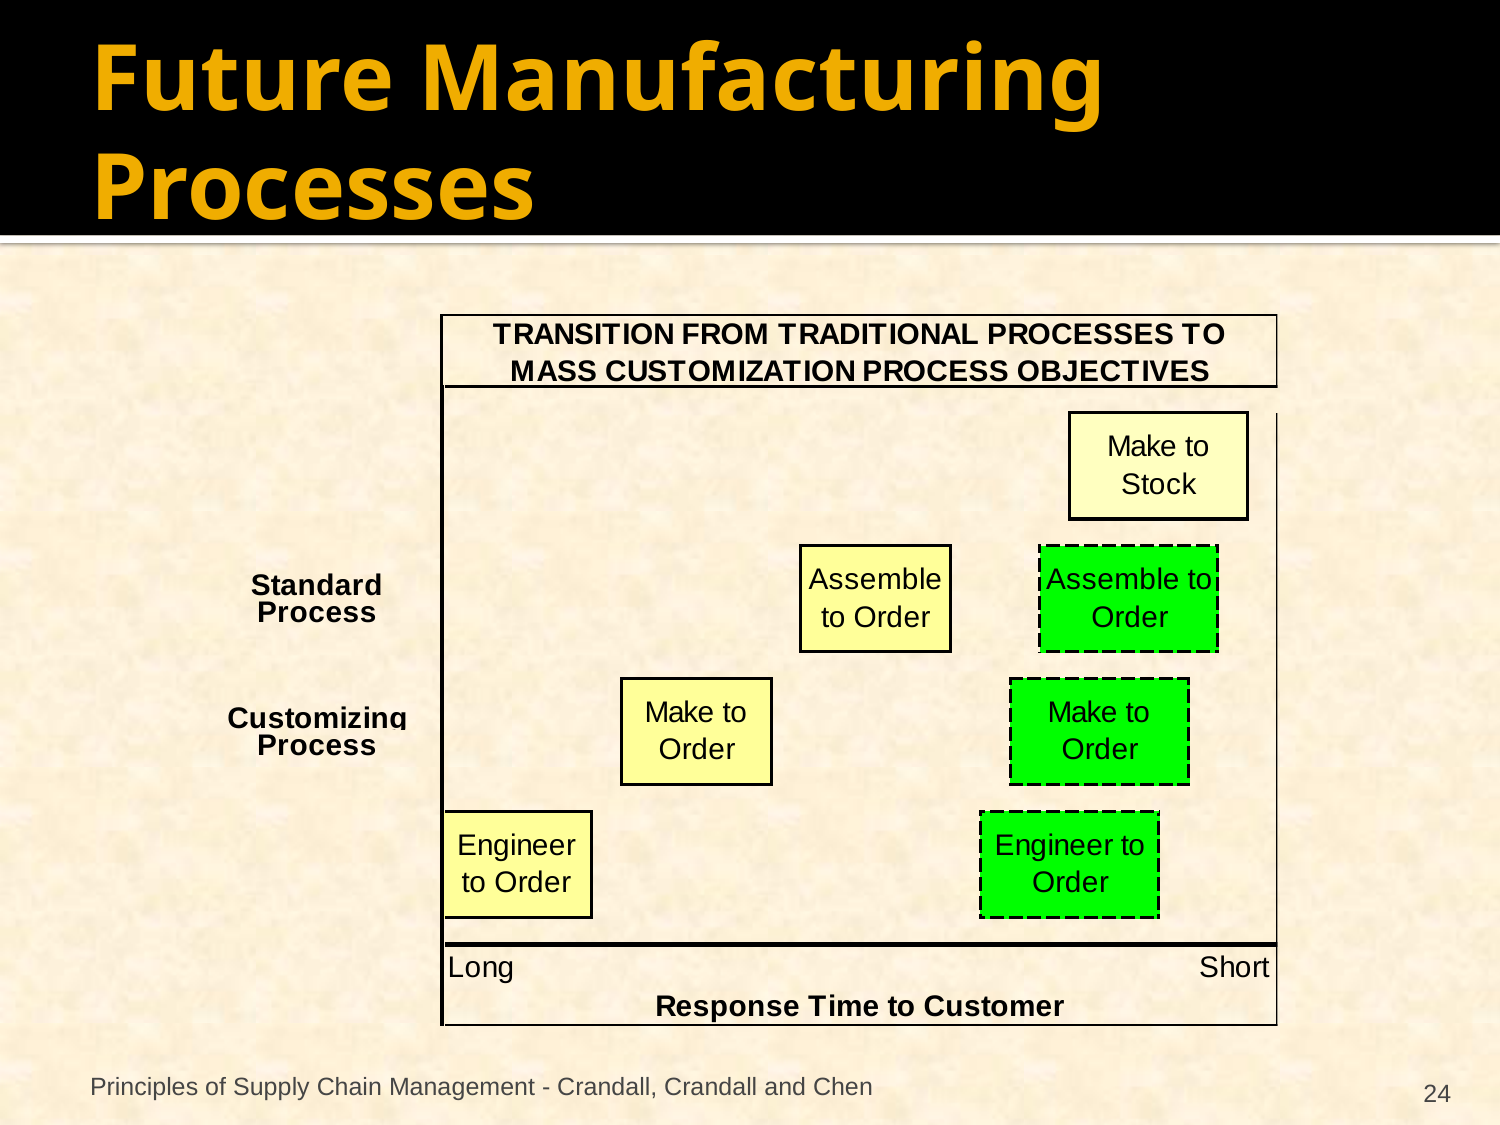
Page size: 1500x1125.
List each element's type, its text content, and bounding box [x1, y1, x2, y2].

title Future Manufacturing Processes [75, 25, 1425, 231]
picture [0, 243, 1500, 1125]
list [221, 314, 1279, 1027]
slide_number 24 [1345, 1062, 1467, 1108]
footer Principles of Supply Chain Management - Crandall, Crandall and Chen [75, 1062, 975, 1100]
